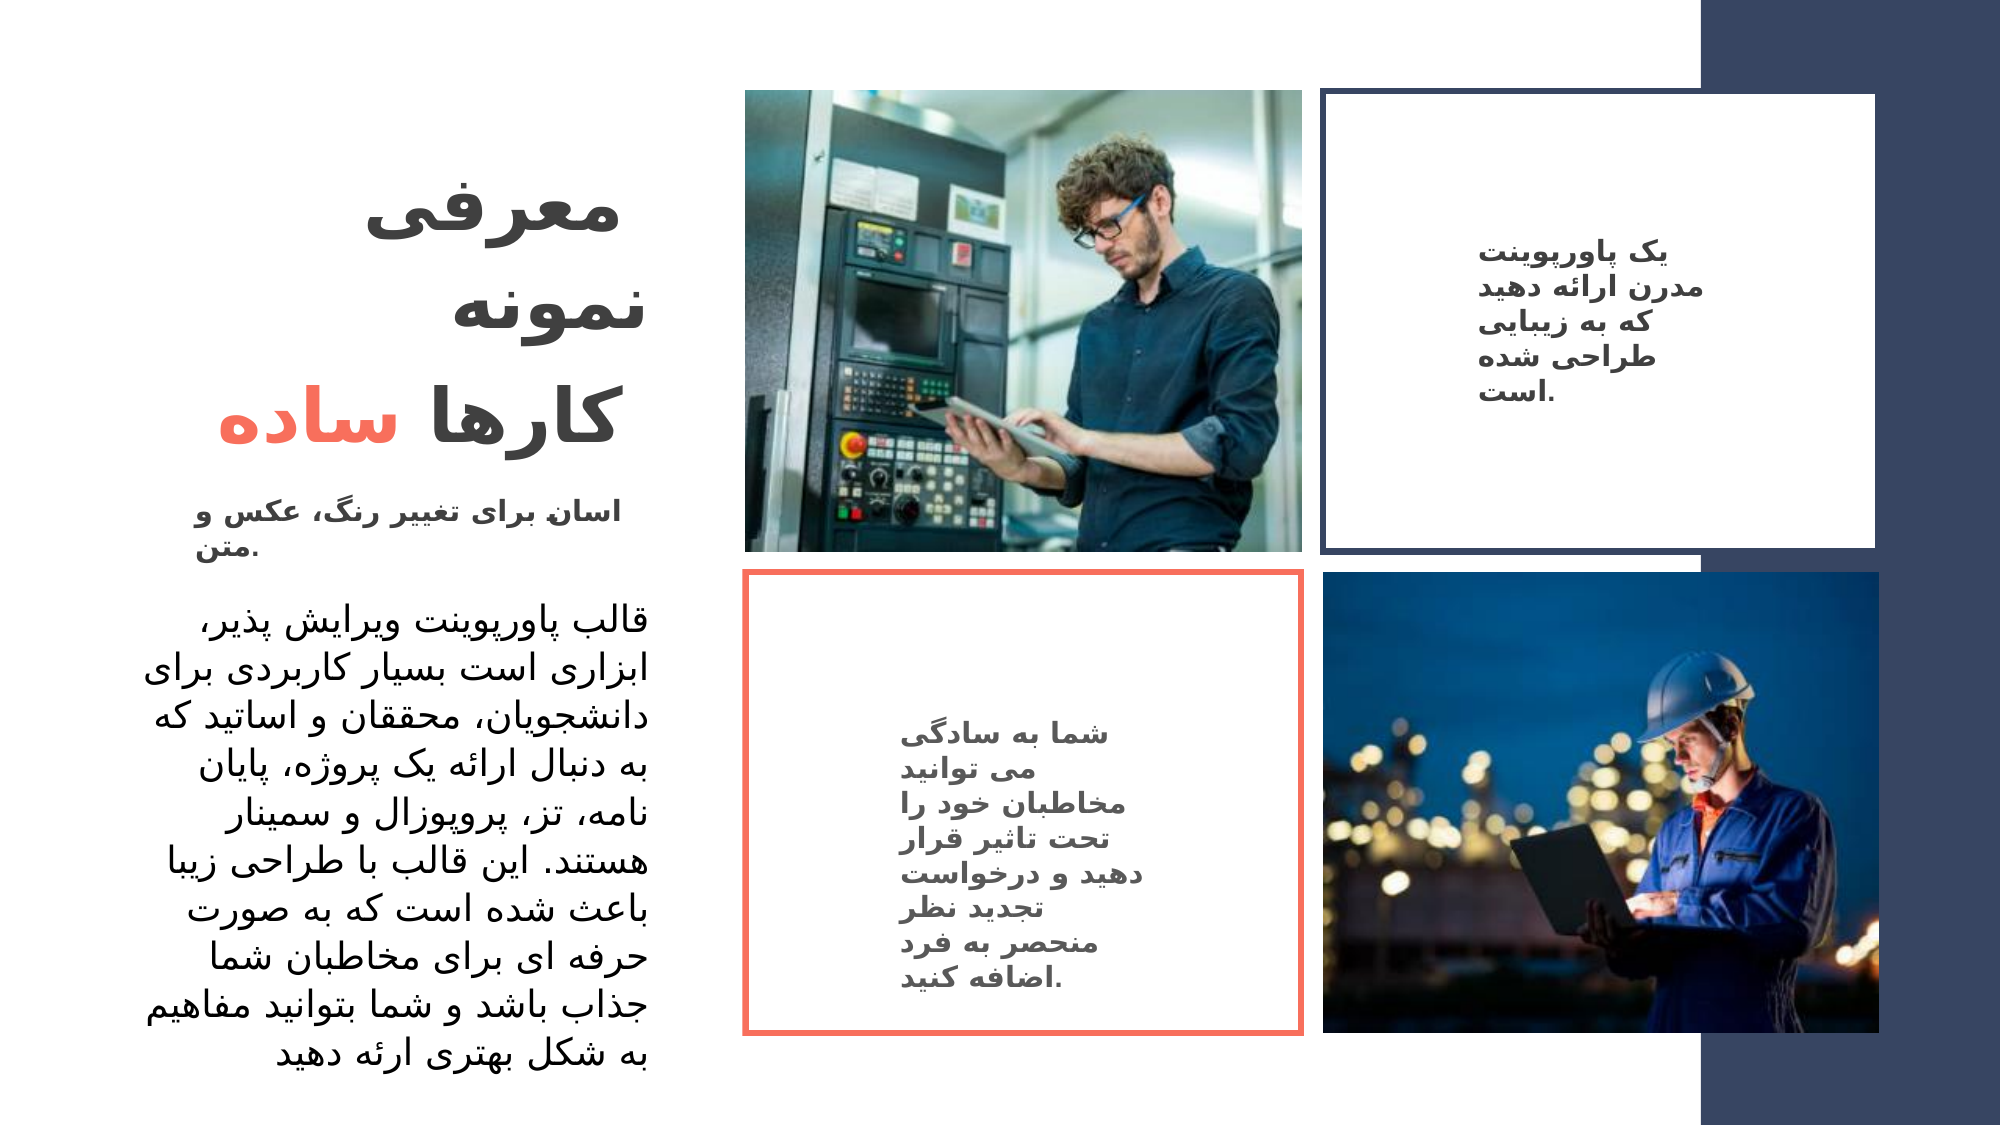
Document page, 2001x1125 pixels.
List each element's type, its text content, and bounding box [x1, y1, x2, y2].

picture [1322, 572, 1879, 1033]
text_box معرفی نمونه کارها ساده [180, 141, 665, 471]
picture [745, 90, 1302, 552]
text_box اسان برای تغییر رنگ، عکس و متن. [180, 484, 665, 584]
text_box قالب پاورپوینت ویرایش پذیر، ابزاری است بسیار کاربردی برای دانشجویان، محققان و اساتید که به دنبال ارائه یک پروژه، پایان نامه، تز، پروپوزال و سمینار هستند. این قالب با طراحی زیبا باعث شده است که به صورت حرفه ای برای مخاطبان شما جذاب باشد و شما بتوانید مفاهیم به شکل بهتری ارئه دهید [121, 584, 665, 1081]
text_box شما به سادگی می توانید مخاطبان خود را تحت تاثیر قرار دهید و درخواست تجدید نظر منحصر به فرد اضافه کنید. [885, 706, 1162, 1037]
text_box یک پاورپوینت مدرن ارائه دهید که به زیبایی طراحی شده است. [1462, 225, 1739, 450]
